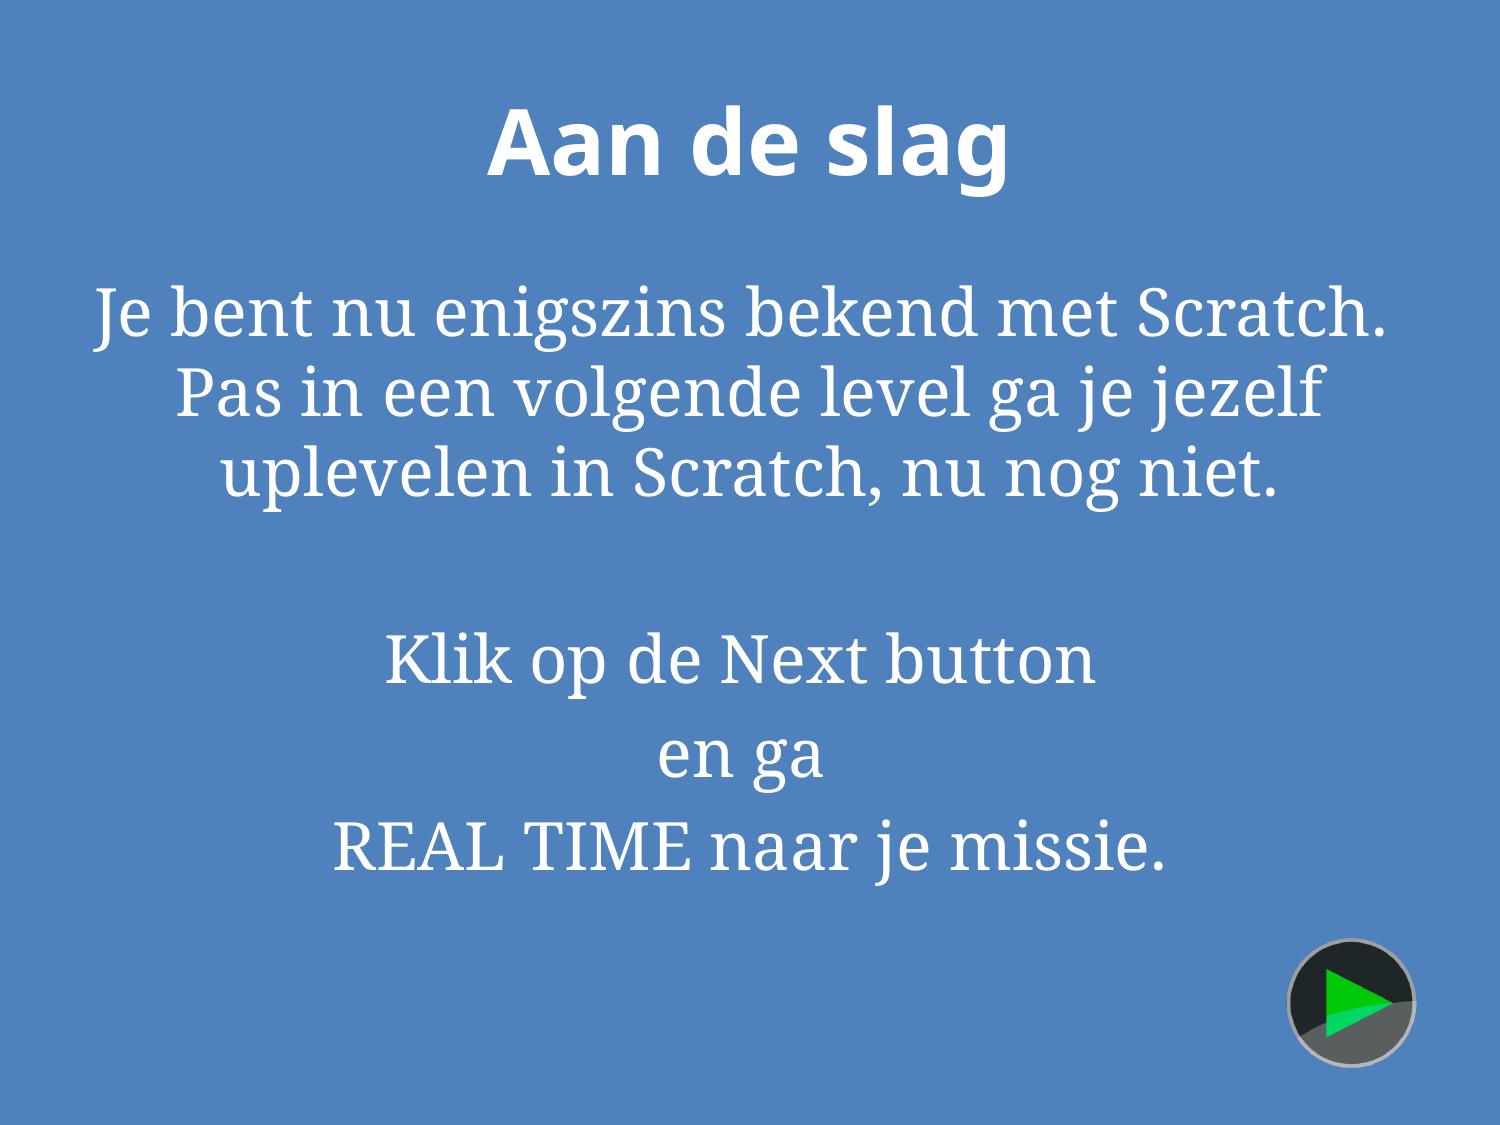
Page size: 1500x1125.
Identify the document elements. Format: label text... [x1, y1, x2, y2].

title Aan de slag [75, 45, 1425, 233]
list Je bent nu enigszins bekend met Scratch. Pas in een volgende level ga je jezelf uplevelen in Scratch, nu nog niet. Klik op de Next button en ga REAL TIME naar je missie. [75, 262, 1425, 1005]
picture [1269, 920, 1434, 1085]
